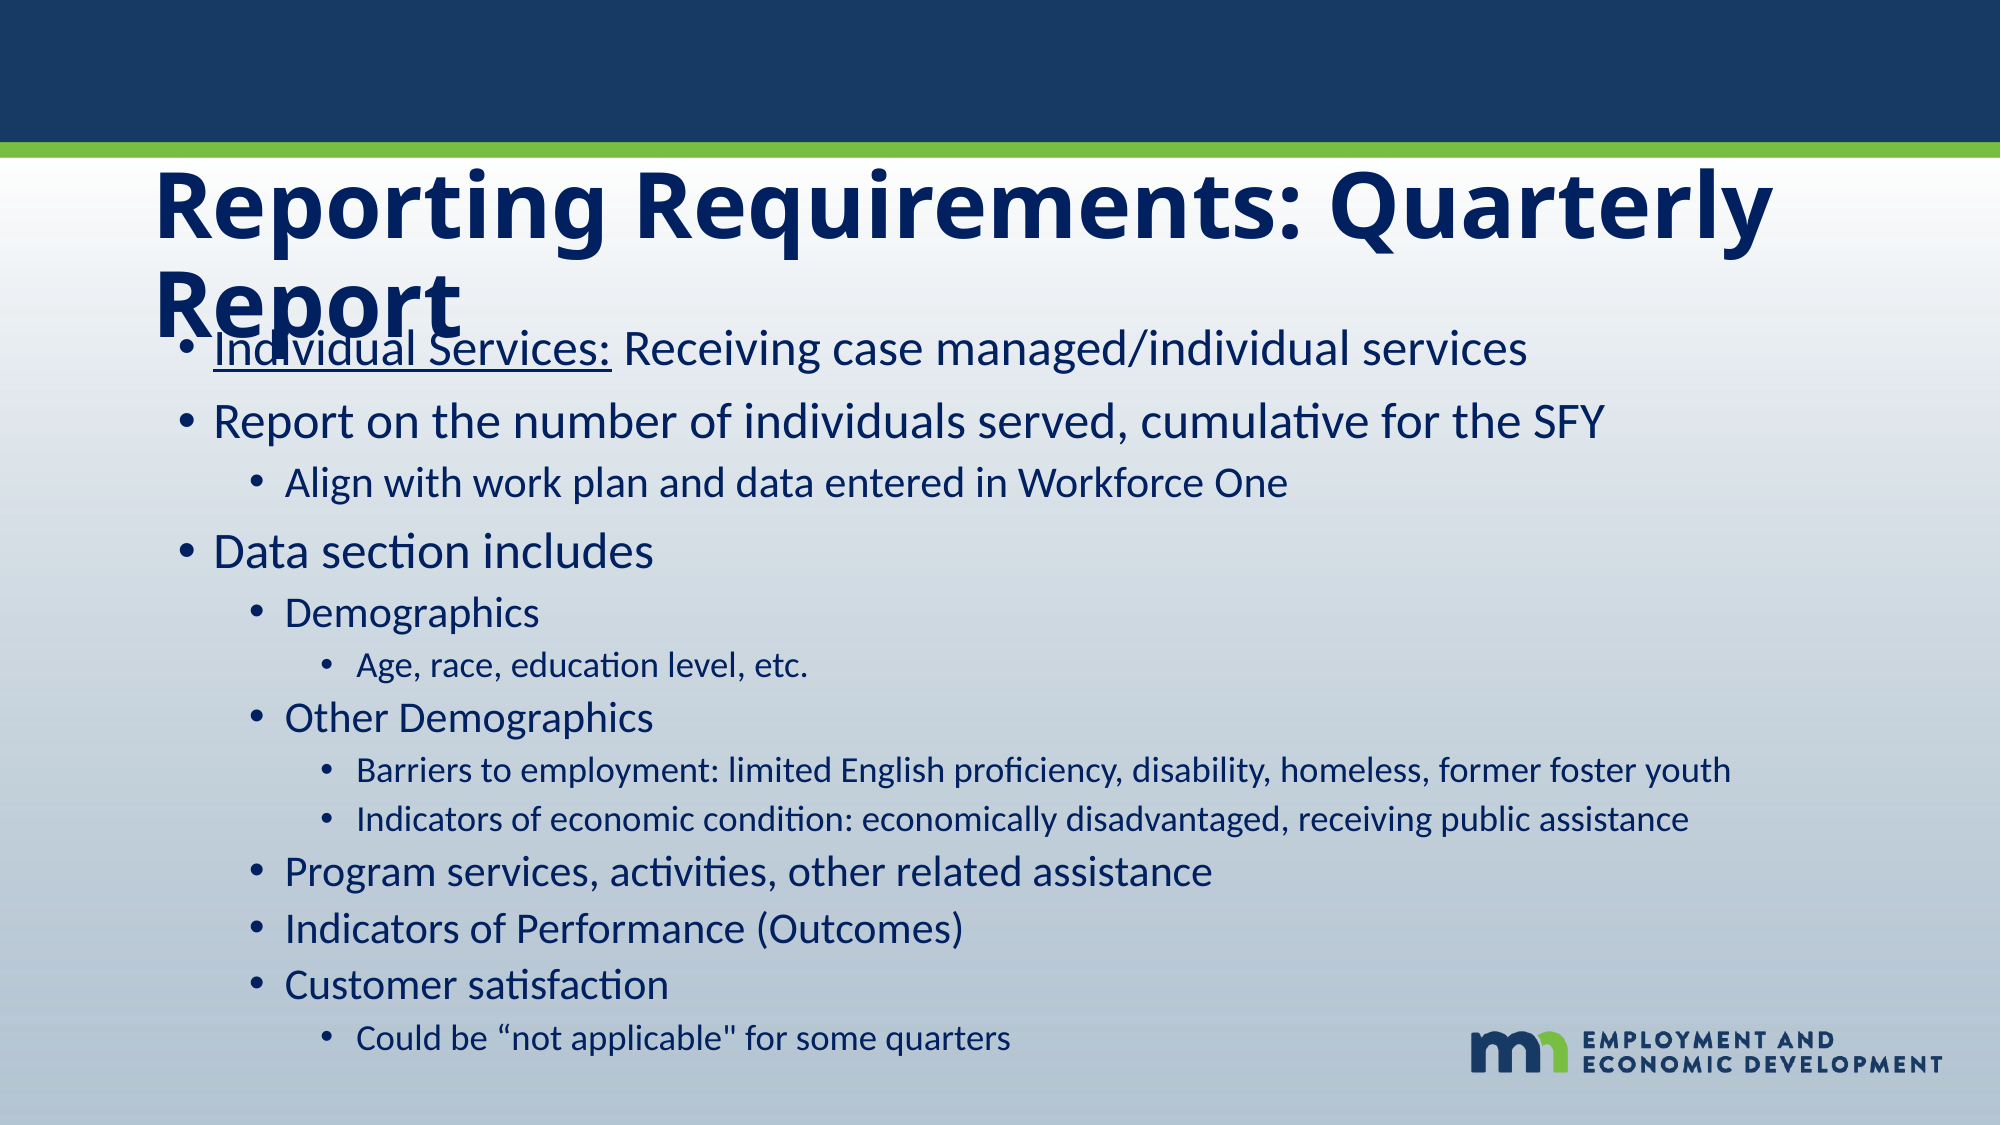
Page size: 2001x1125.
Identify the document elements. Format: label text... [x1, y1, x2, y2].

title Reporting Requirements: Quarterly Report [137, 149, 1863, 367]
picture [0, 0, 2000, 1125]
list Individual Services: Receiving case managed/individual services Report on the number of individuals served, cumulative for the SFY Align with work plan and data entered in Workforce One Data section includes Demographics Age, race, education level, etc. Other Demographics Barriers to employment: limited English proficiency, disability, homeless, former foster youth Indicators of economic condition: economically disadvantaged, receiving public assistance Program services, activities, other related assistance Indicators of Performance (Outcomes) Customer satisfaction Could be “not applicable" for some quarters [162, 313, 1888, 1066]
